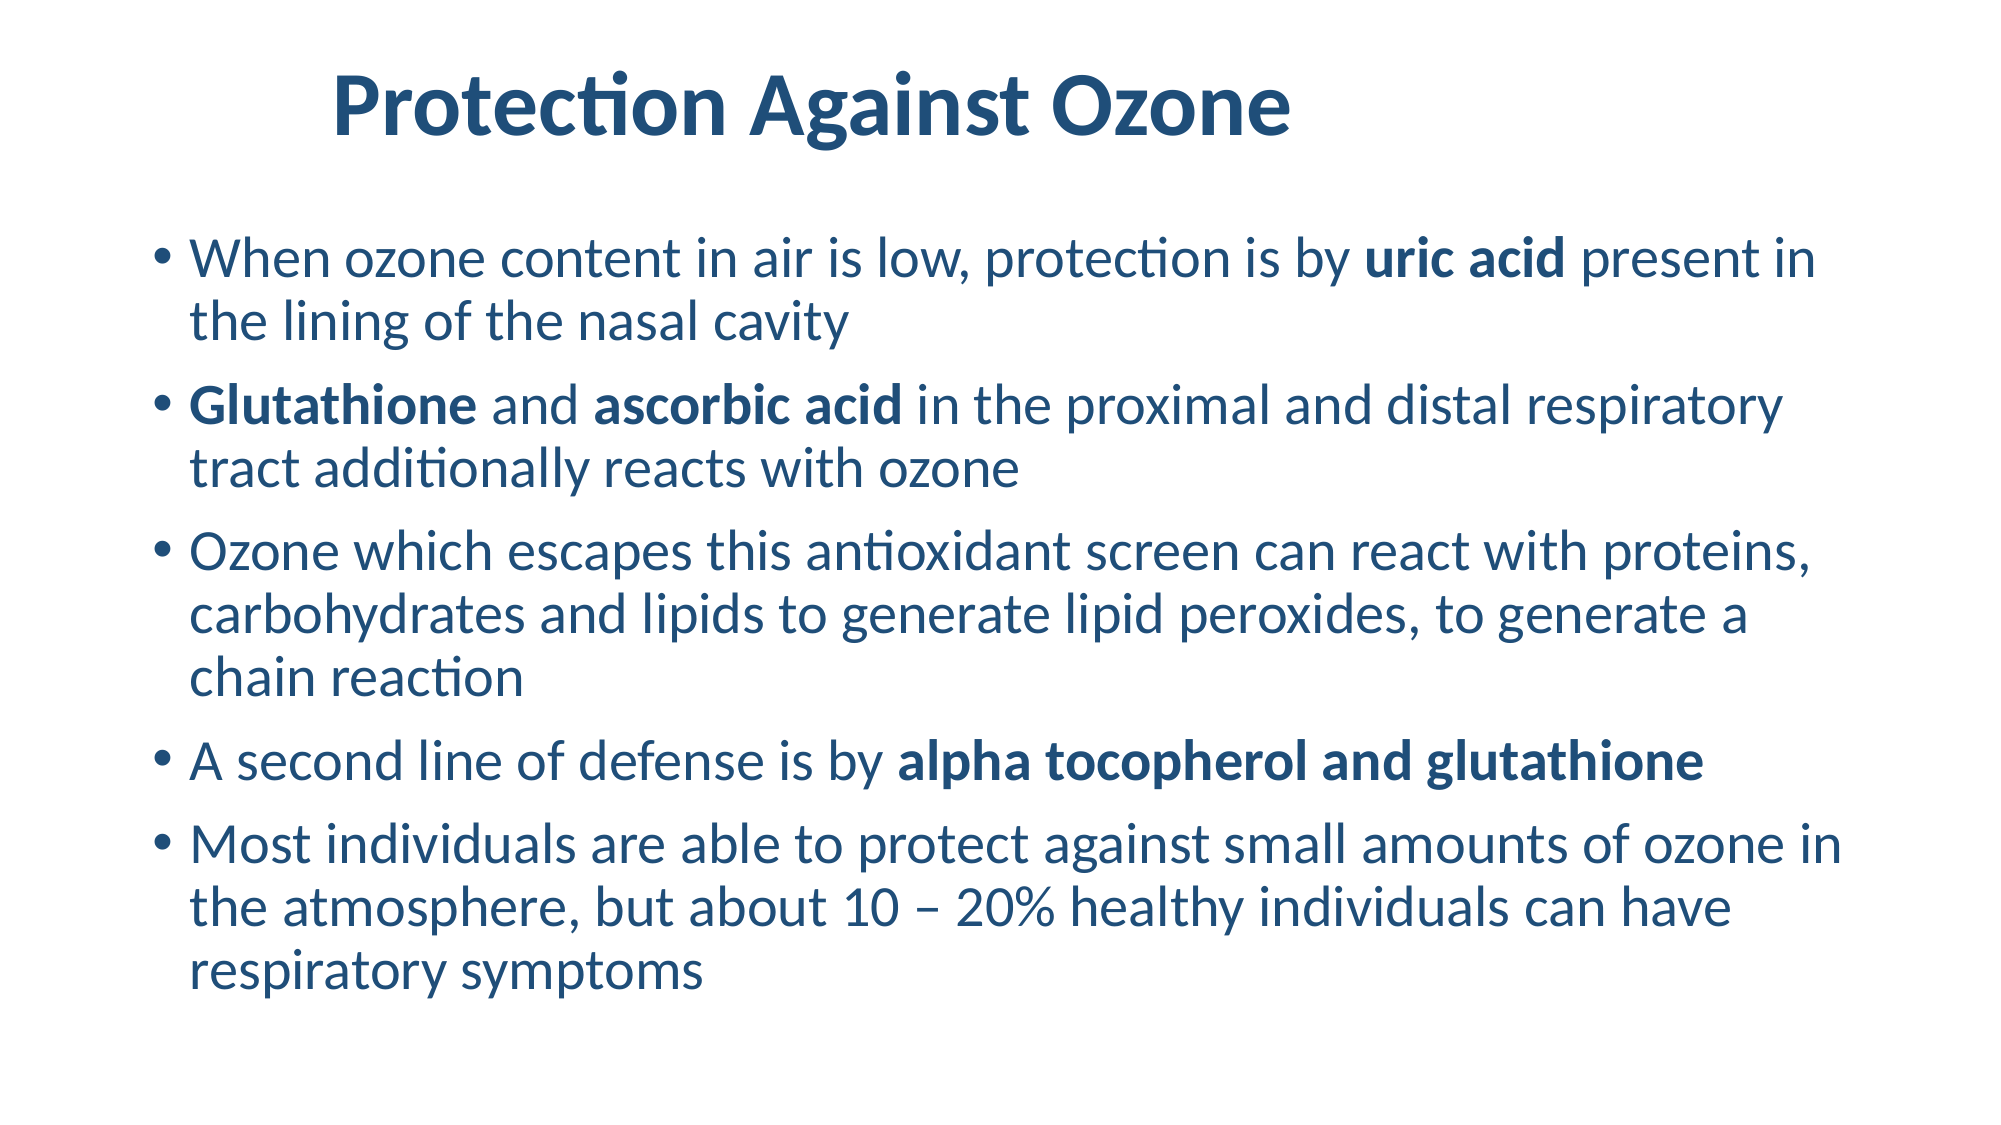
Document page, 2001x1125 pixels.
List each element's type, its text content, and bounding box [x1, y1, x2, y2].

title Protection Against Ozone [273, 42, 1354, 168]
list When ozone content in air is low, protection is by uric acid present in the lining of the nasal cavity Glutathione and ascorbic acid in the proximal and distal respiratory tract additionally reacts with ozone Ozone which escapes this antioxidant screen can react with proteins, carbohydrates and lipids to generate lipid peroxides, to generate a chain reaction A second line of defense is by alpha tocopherol and glutathione Most individuals are able to protect against small amounts of ozone in the atmosphere, but about 10 – 20% healthy individuals can have respiratory symptoms [137, 219, 1863, 1014]
